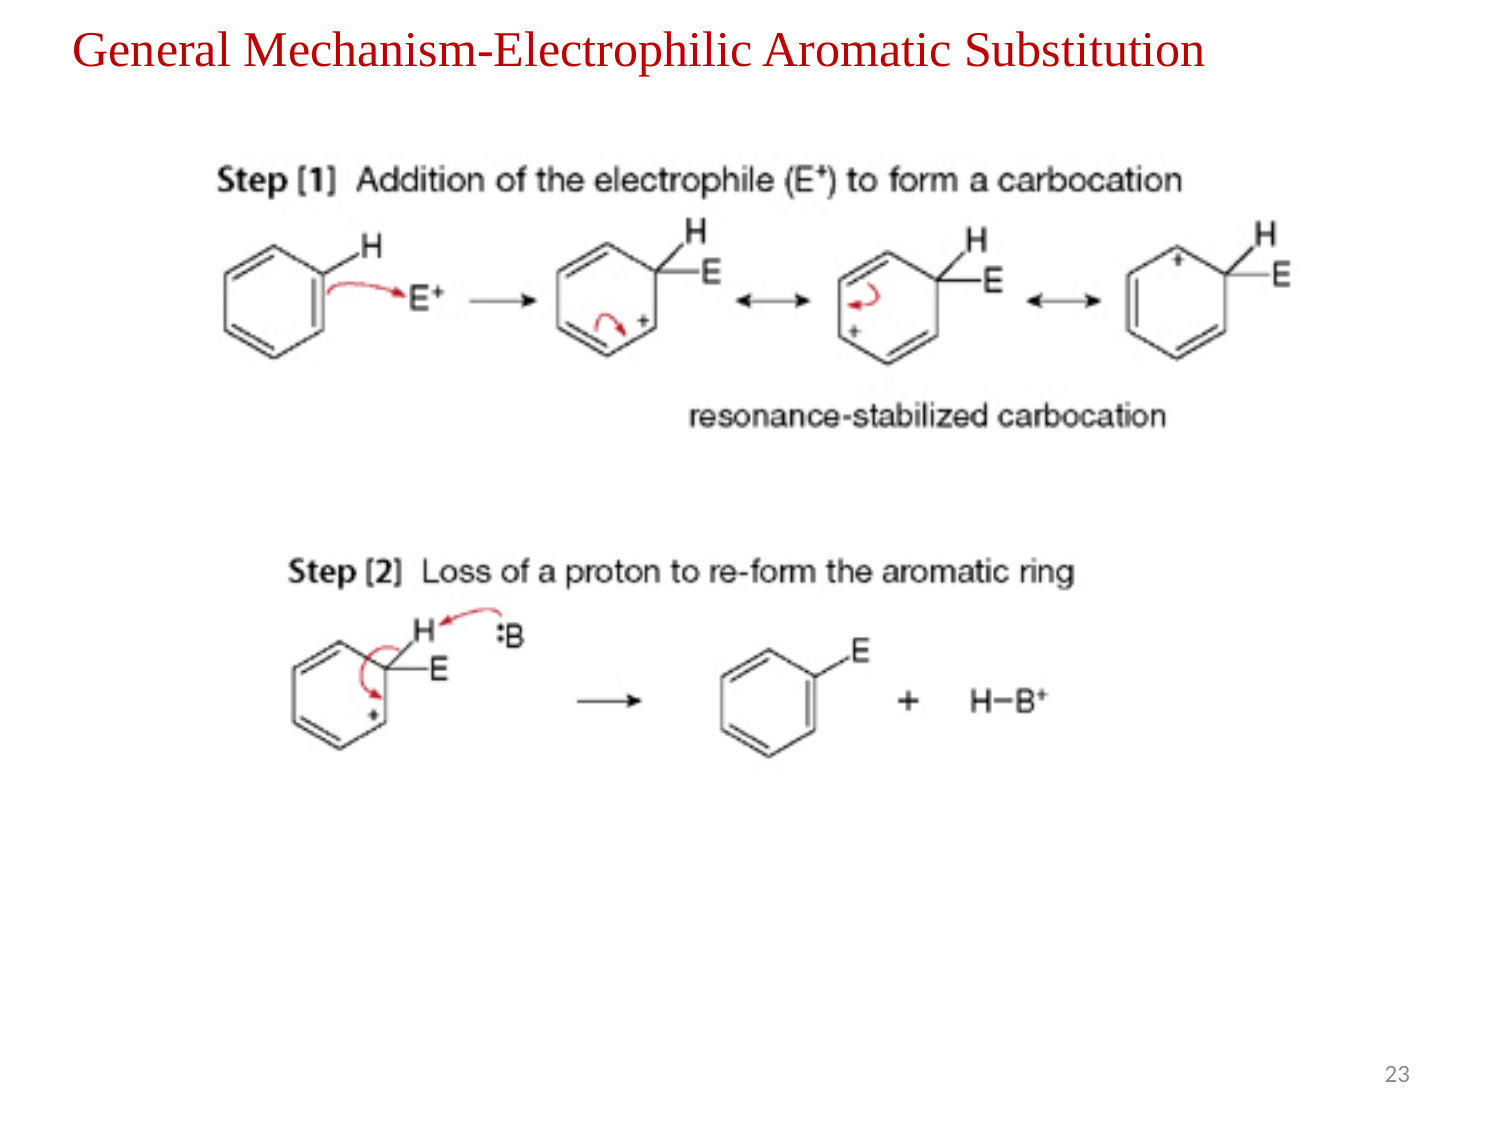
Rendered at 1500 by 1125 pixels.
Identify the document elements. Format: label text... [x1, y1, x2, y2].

picture [249, 549, 1091, 791]
text_box General Mechanism-Electrophilic Aromatic Substitution [57, 9, 1247, 84]
picture [174, 137, 1306, 453]
slide_number 23 [1074, 1042, 1425, 1103]
